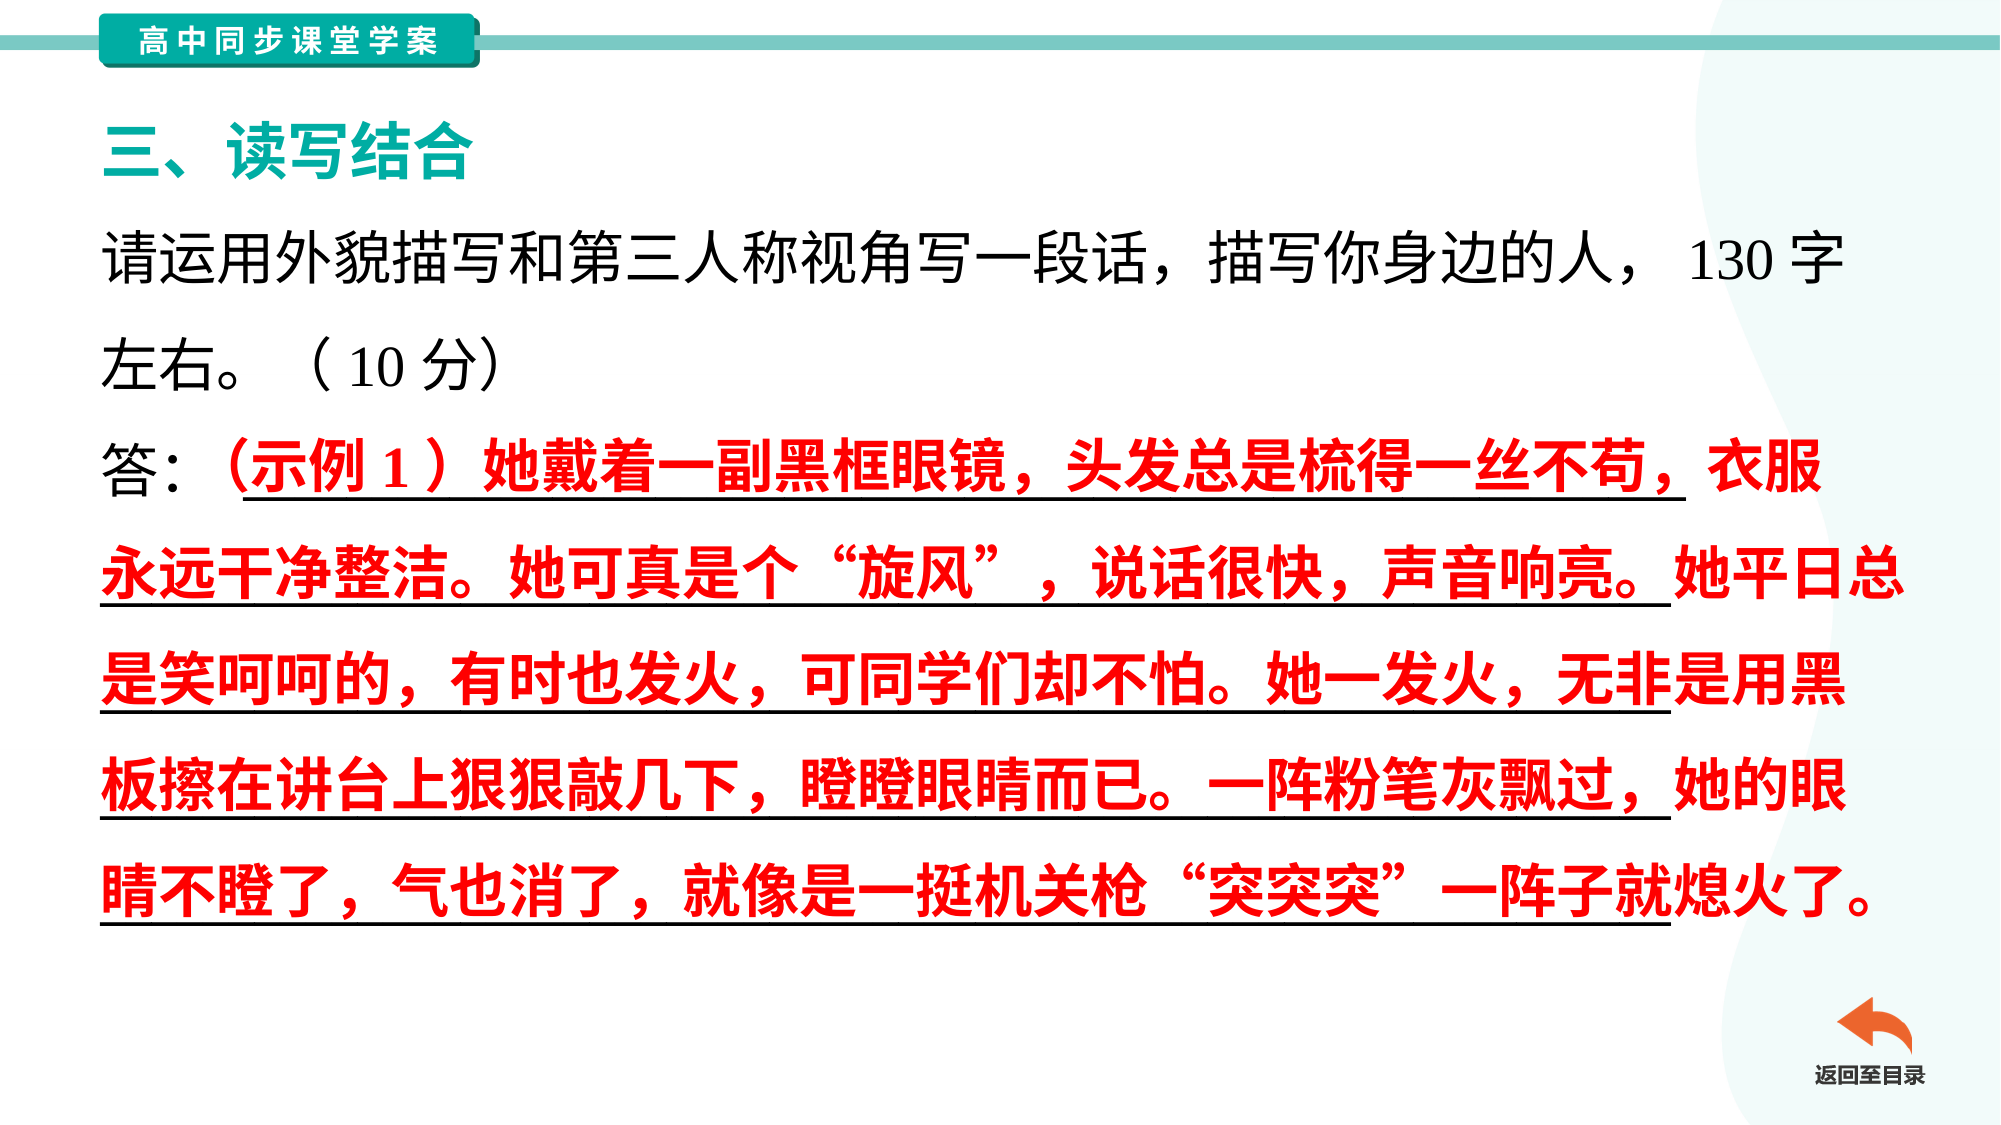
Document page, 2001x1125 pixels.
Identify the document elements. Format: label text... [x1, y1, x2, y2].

text_box 三、读写结合 [100, 76, 1899, 185]
text_box 请运用外貌描写和第三人称视角写一段话，描写你身边的人，130字 左右。（10分） 答： ________________________________________________________ _____________________________________________________________ _____________________________________________________________ _____________________________________________________________ _____________________________________________________________ [100, 925, 1899, 930]
text_box （示例1）她戴着一副黑框眼镜，头发总是梳得一丝不苟，衣服 永远干净整洁。她可真是个“旋风”，说话很快，声音响亮。她平日总 是笑呵呵的，有时也发火，可同学们却不怕。她一发火，无非是用黑 板擦在讲台上狠狠敲几下，瞪瞪眼睛而已。一阵粉笔灰飘过，她的眼 睛不瞪了，气也消了，就像是一挺机关枪“突突突”一阵子就熄火了。 [100, 393, 1899, 925]
text_box 请运用外貌描写和第三人称视角写一段话，描写你身边的人，130字 左右。（10分） 答： ________________________________________________________ _____________________________________________________________ _____________________________________________________________ _____________________________________________________________ _____________________________________________________________ [100, 185, 1899, 393]
picture [0, 0, 2000, 1125]
